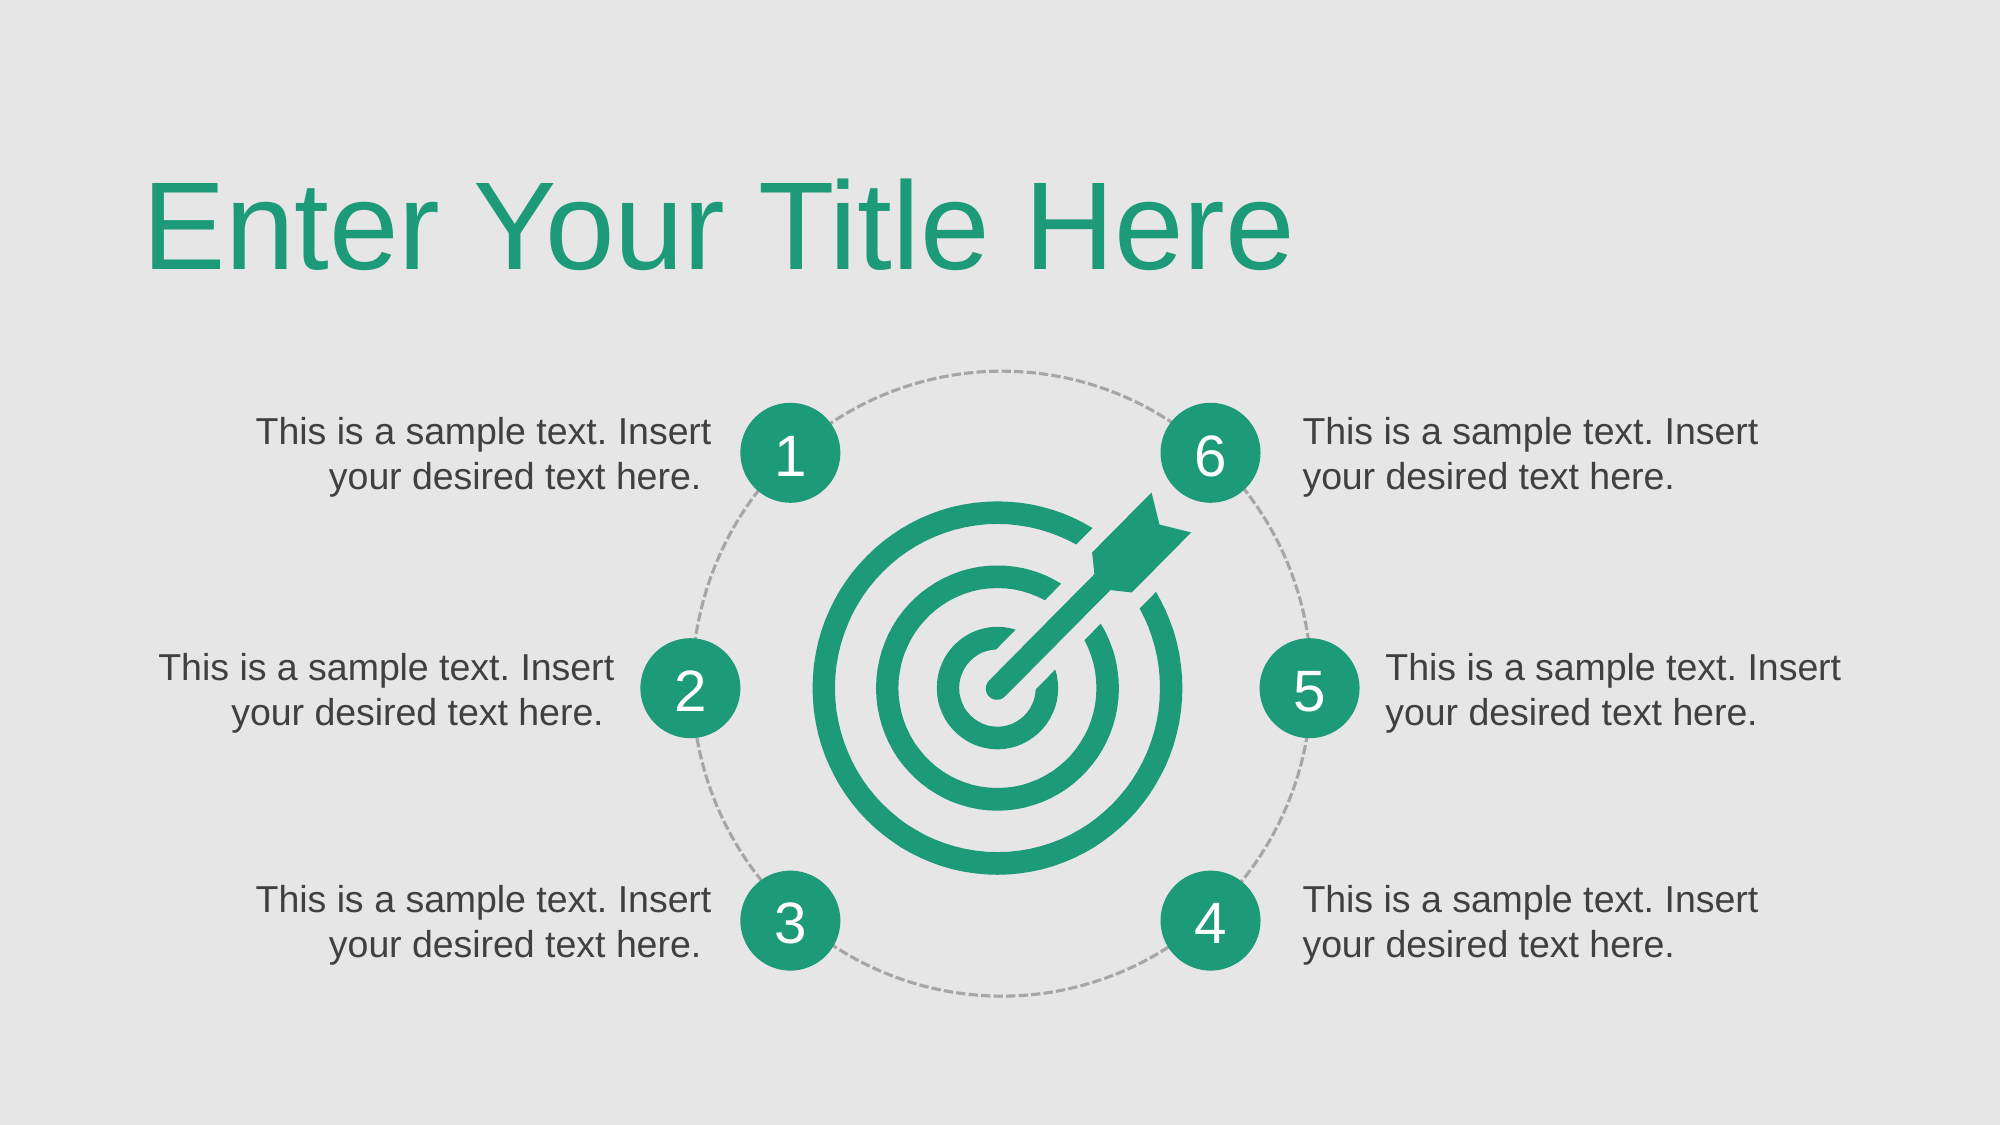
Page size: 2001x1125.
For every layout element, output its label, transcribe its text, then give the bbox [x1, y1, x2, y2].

text_box [812, 501, 1183, 875]
text_box 5 [1258, 637, 1361, 740]
text_box 1 [739, 401, 842, 504]
text_box [985, 492, 1192, 700]
text_box This is a sample text. Insert your desired text here. [207, 399, 727, 505]
text_box This is a sample text. Insert your desired text here. [1370, 635, 1890, 740]
text_box This is a sample text. Insert your desired text here. [110, 635, 630, 740]
text_box This is a sample text. Insert your desired text here. [1287, 867, 1807, 973]
text_box This is a sample text. Insert your desired text here. [207, 867, 727, 973]
text_box 3 [739, 869, 842, 972]
text_box 6 [1159, 401, 1262, 504]
text_box 2 [639, 637, 742, 740]
text_box 4 [1159, 869, 1262, 972]
text_box This is a sample text. Insert your desired text here. [1287, 399, 1807, 505]
text_box [694, 370, 1310, 998]
text_box Enter Your Title Here [127, 137, 1873, 302]
